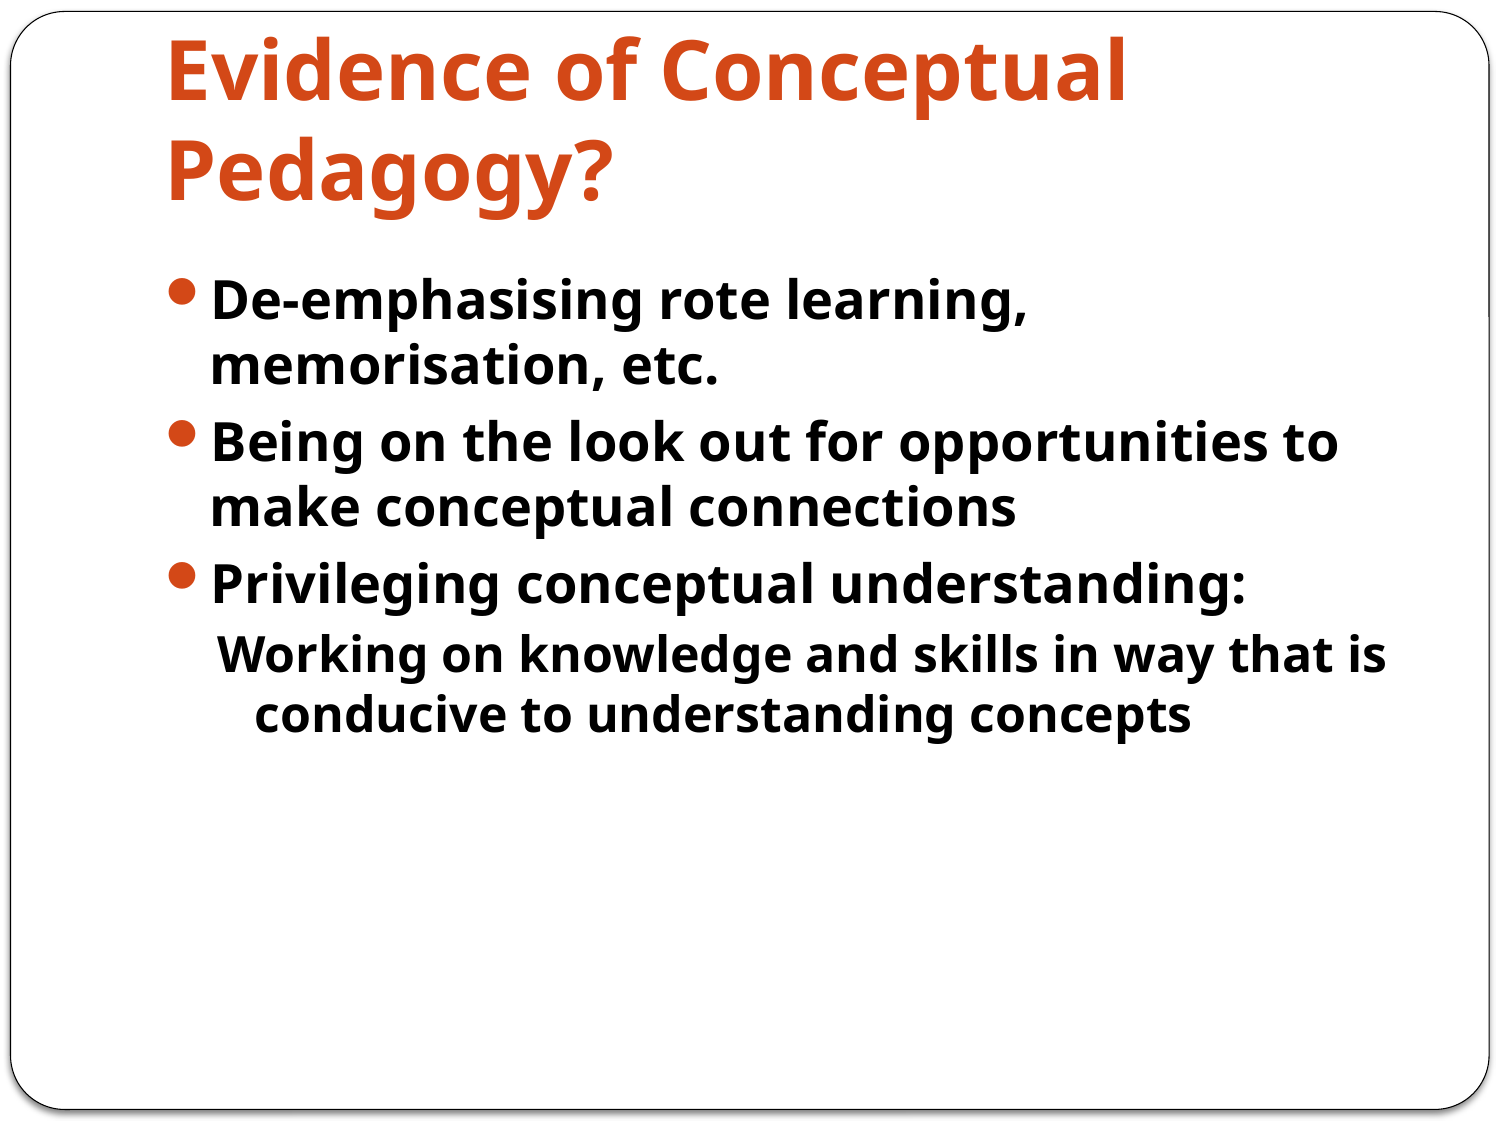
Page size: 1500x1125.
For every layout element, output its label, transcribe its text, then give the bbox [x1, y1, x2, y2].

list De-emphasising rote learning, memorisation, etc. Being on the look out for opportunities to make conceptual connections Privileging conceptual understanding: Working on knowledge and skills in way that is conducive to understanding concepts [150, 257, 1425, 988]
title Evidence of Conceptual Pedagogy? [150, 45, 1425, 233]
